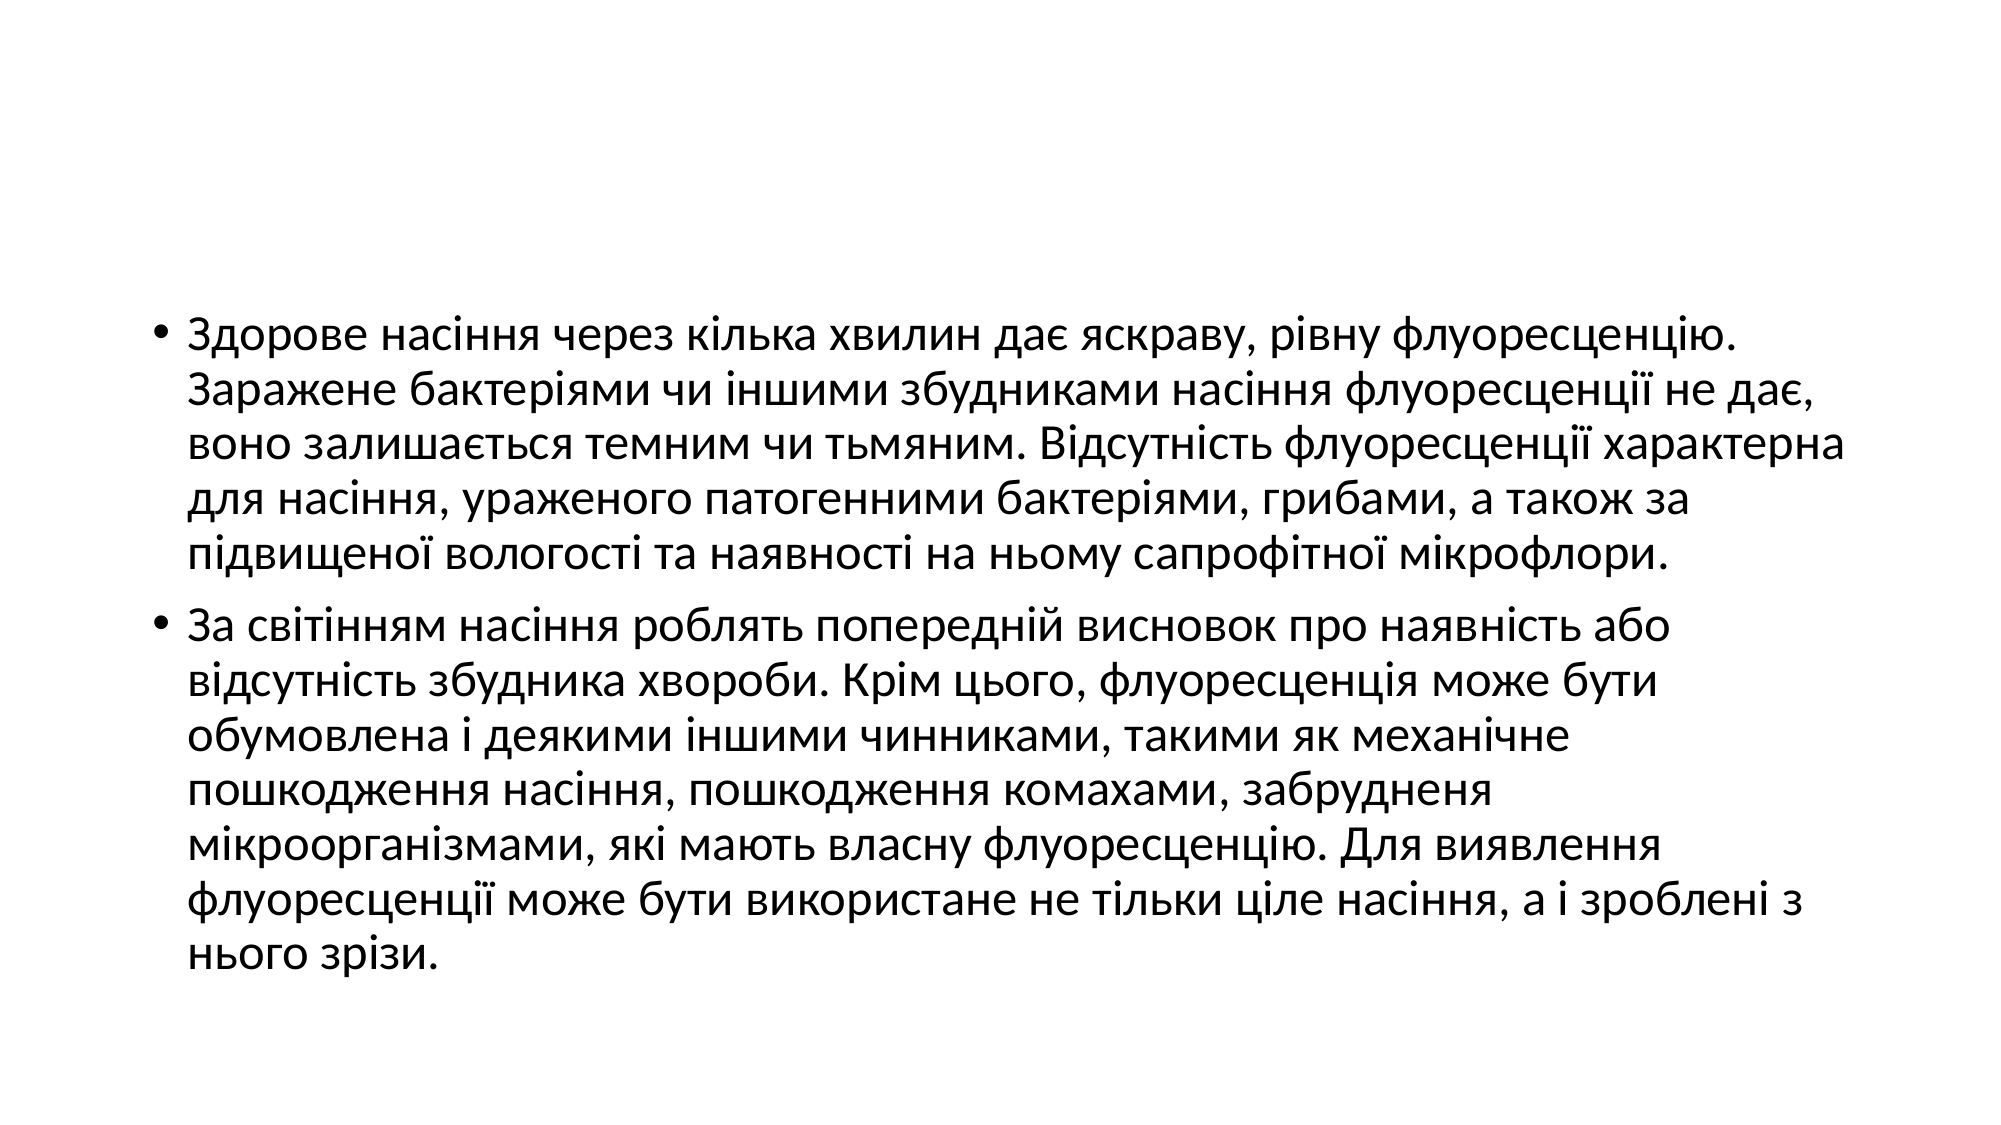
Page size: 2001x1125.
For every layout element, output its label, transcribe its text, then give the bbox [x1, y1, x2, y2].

list Здорове насіння через кілька хвилин дає яскраву, рівну флуоресценцію. Заражене бактеріями чи іншими збудниками насіння флуоресценції не дає, воно залишається темним чи тьмяним. Відсутність флуоресценції характерна для насіння, ураженого патогенними бактеріями, грибами, а також за підвищеної вологості та наявності на ньому сапрофітної мікрофлори. За світінням насіння роблять попередній висновок про наявність або відсутність збудника хвороби. Крім цього, флуоресценція може бути обумовлена і деякими іншими чинниками, такими як механічне пошкодження насіння, пошкодження комахами, забрудненя мікроорганізмами, які мають власну флуоресценцію. Для виявлення флуоресценції може бути використане не тільки ціле насіння, а і зроблені з нього зрізи. [137, 299, 1863, 1014]
